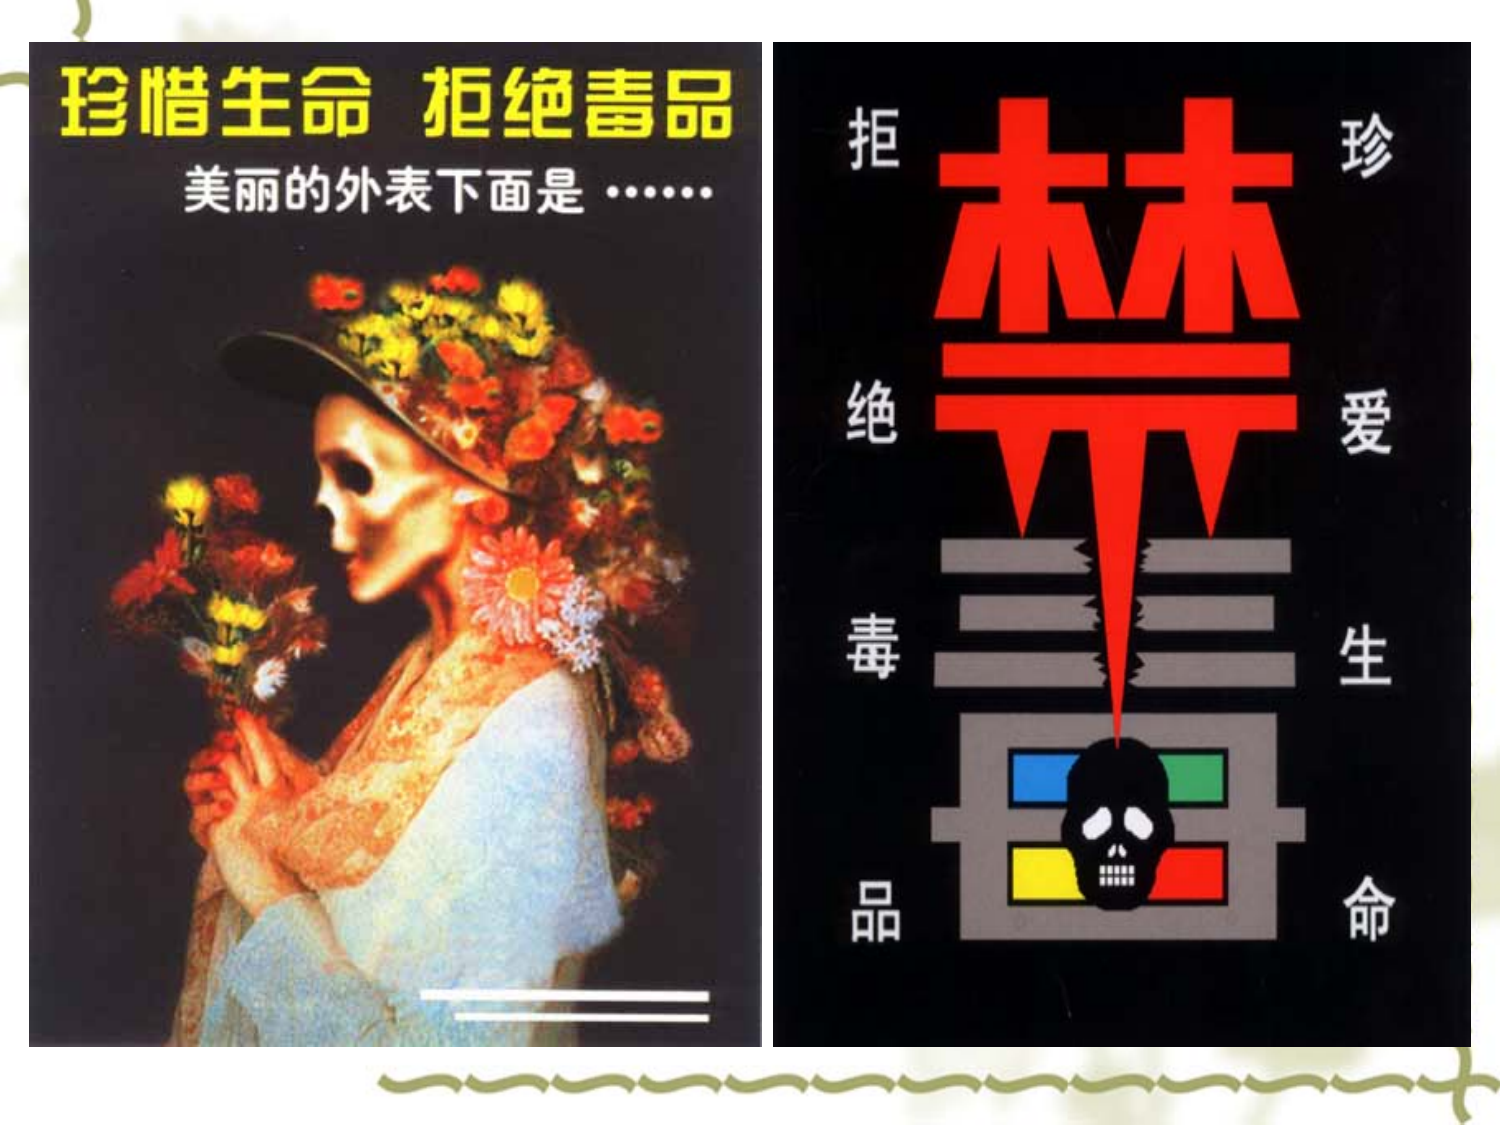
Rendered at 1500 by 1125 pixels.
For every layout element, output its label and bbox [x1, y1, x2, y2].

list [773, 42, 1471, 1047]
list [29, 42, 762, 1047]
picture [0, 0, 1500, 1125]
